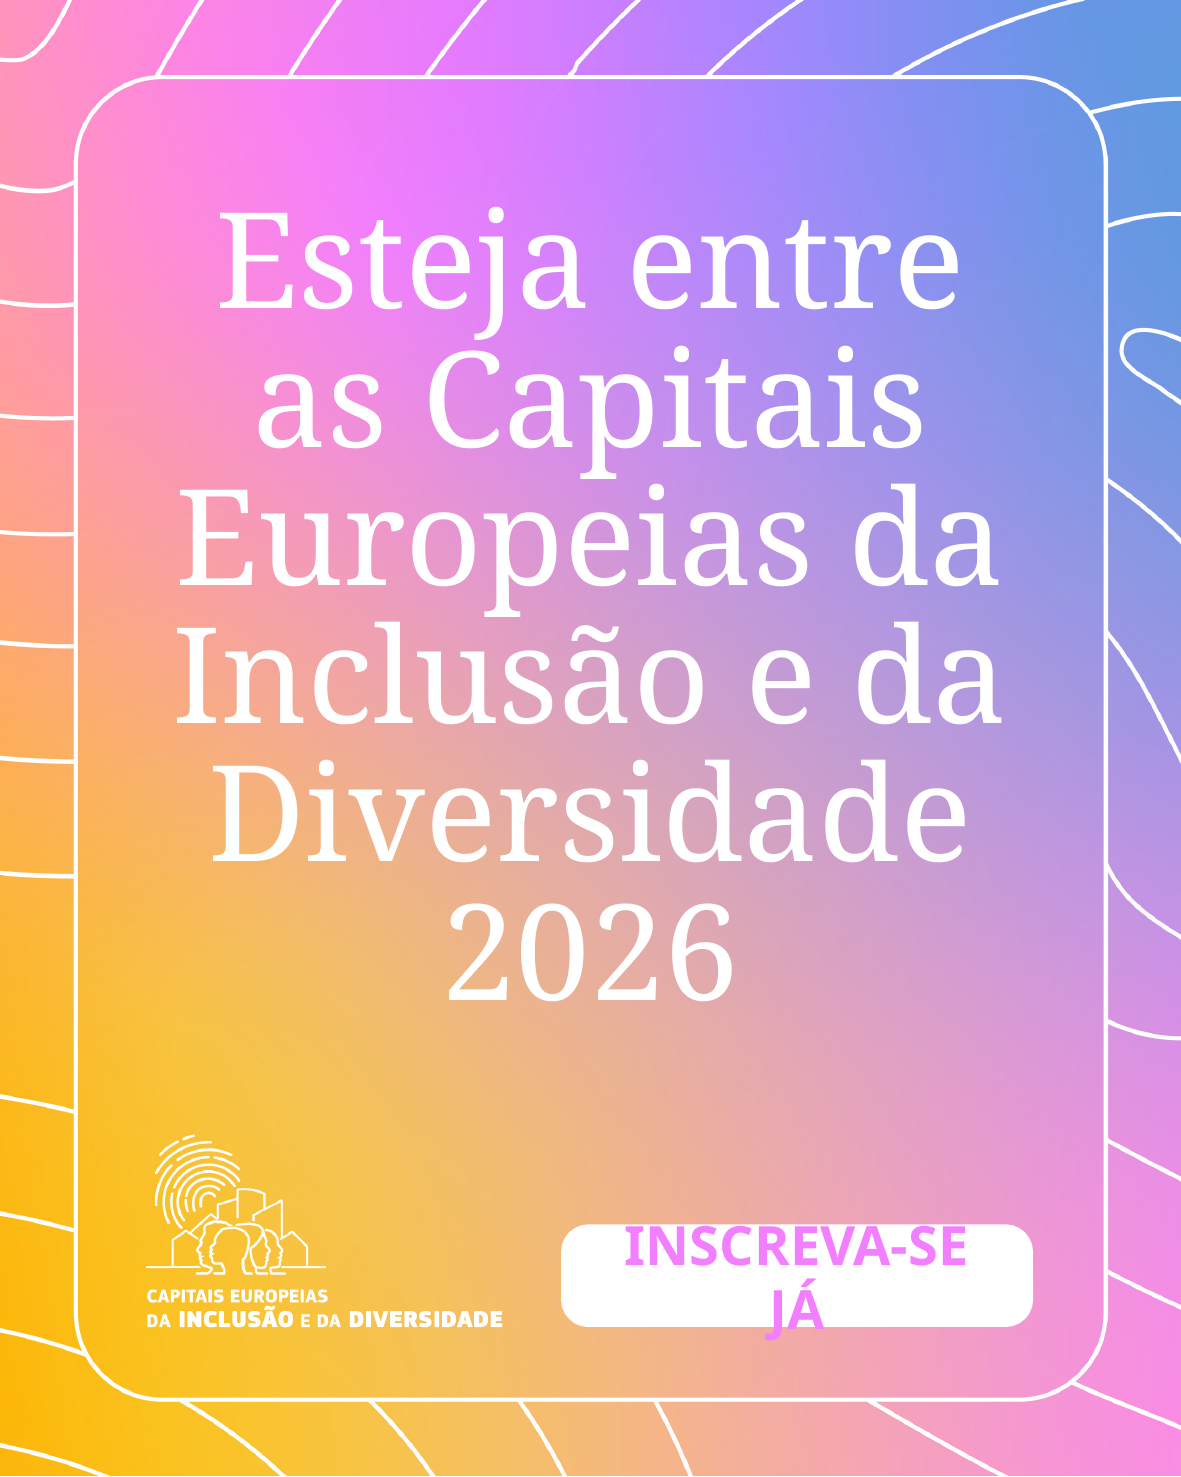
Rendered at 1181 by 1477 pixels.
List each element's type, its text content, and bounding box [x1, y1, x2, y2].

title Esteja entre as Capitais Europeias da Inclusão e da Diversidade 2026 [88, 148, 1093, 1076]
text_box INSCREVA-SE JÁ [575, 1238, 1019, 1313]
picture [0, 0, 1181, 1476]
